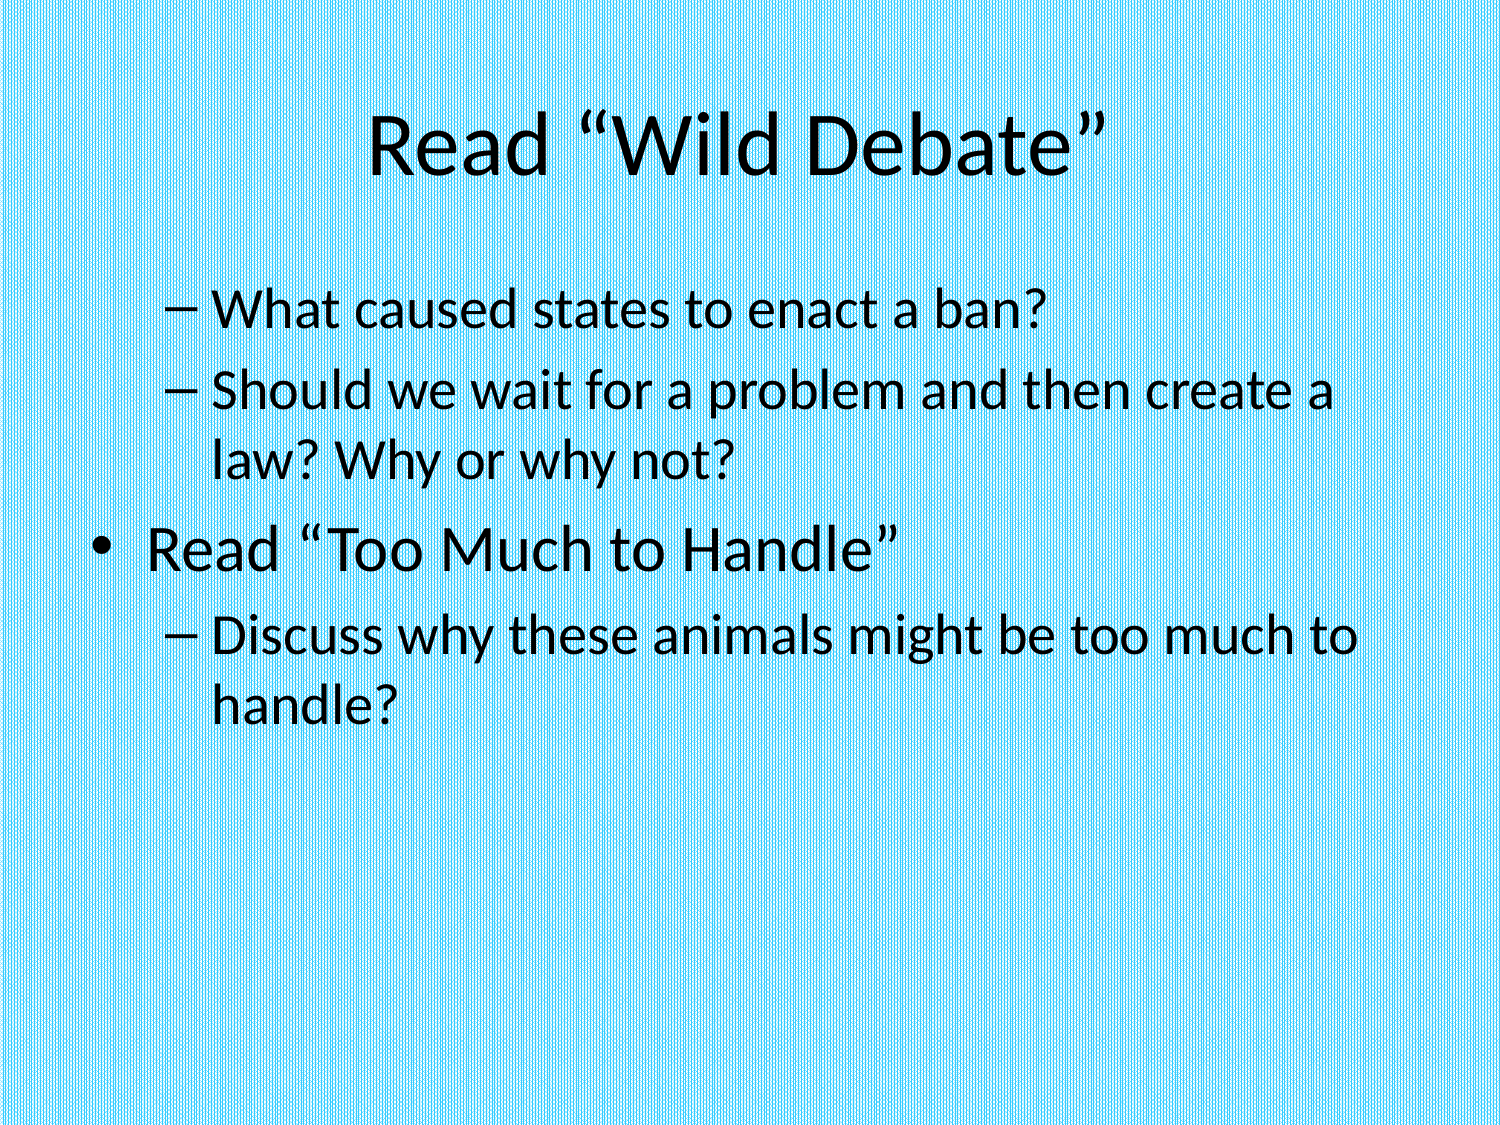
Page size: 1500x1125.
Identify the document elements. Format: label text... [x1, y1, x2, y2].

list What caused states to enact a ban? Should we wait for a problem and then create a law? Why or why not? Read “Too Much to Handle” Discuss why these animals might be too much to handle? [75, 262, 1425, 1005]
title Read “Wild Debate” [75, 45, 1425, 233]
